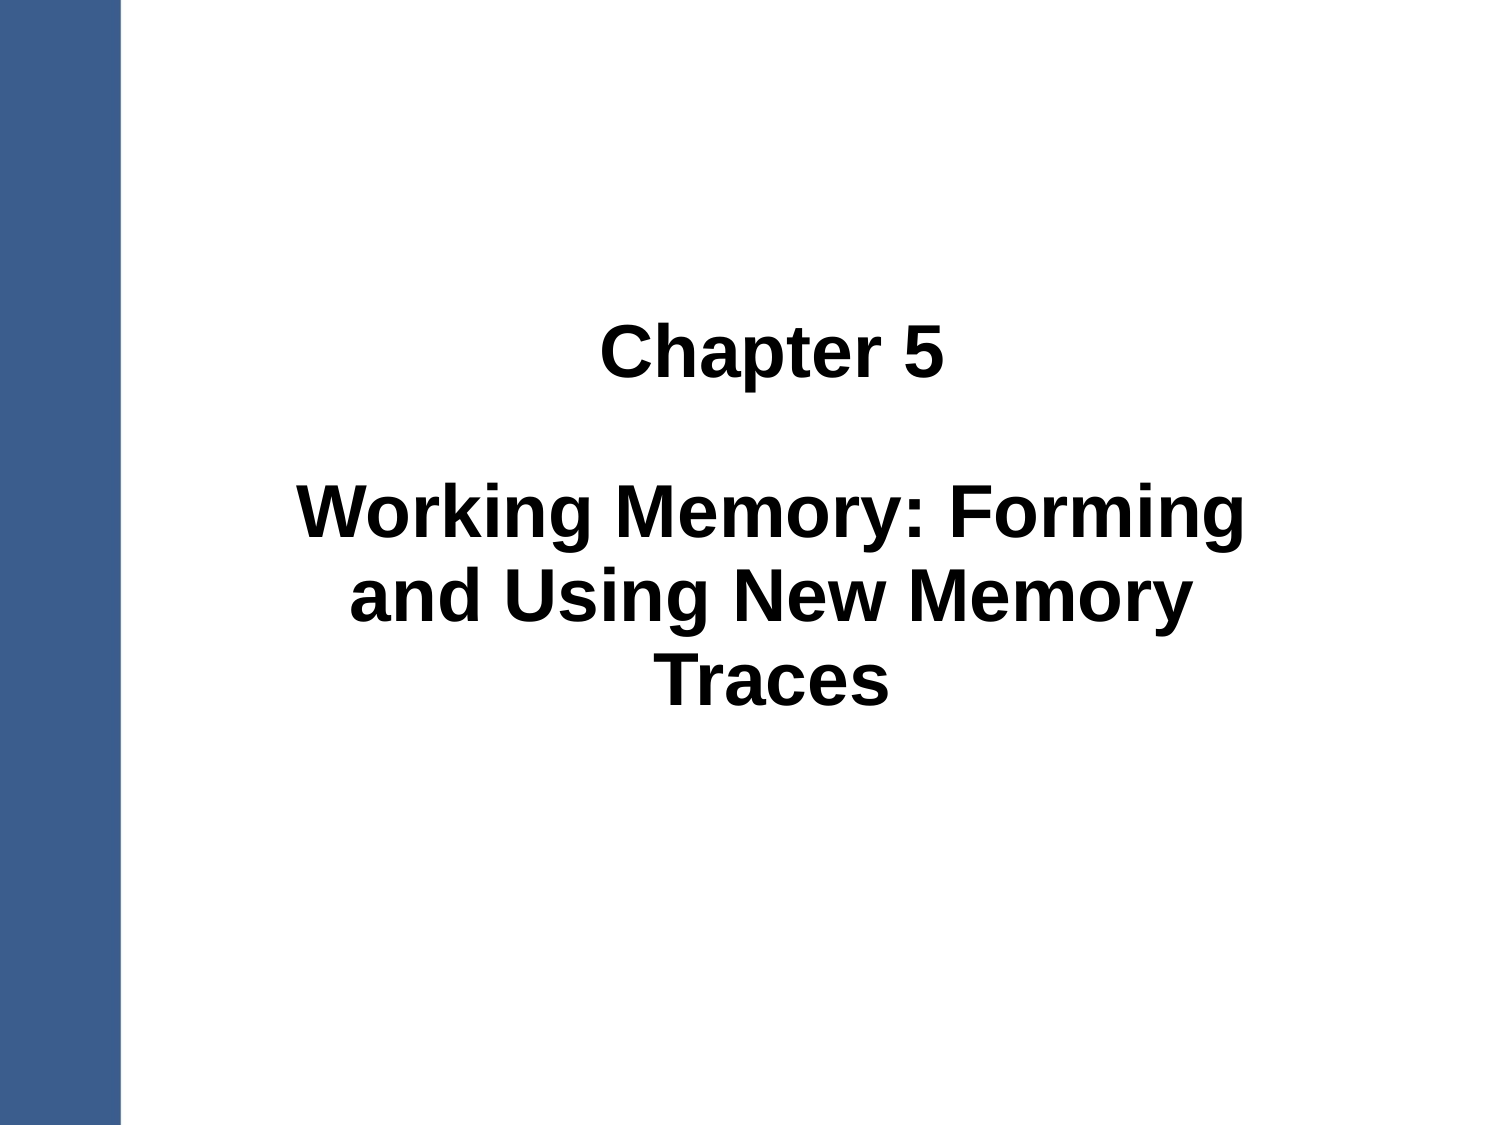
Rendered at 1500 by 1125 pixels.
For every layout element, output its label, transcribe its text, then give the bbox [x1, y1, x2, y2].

picture [0, 0, 1500, 1125]
subtitle Working Memory: Forming and Using New Memory Traces [267, 462, 1278, 750]
title Chapter 5 [234, 260, 1311, 442]
